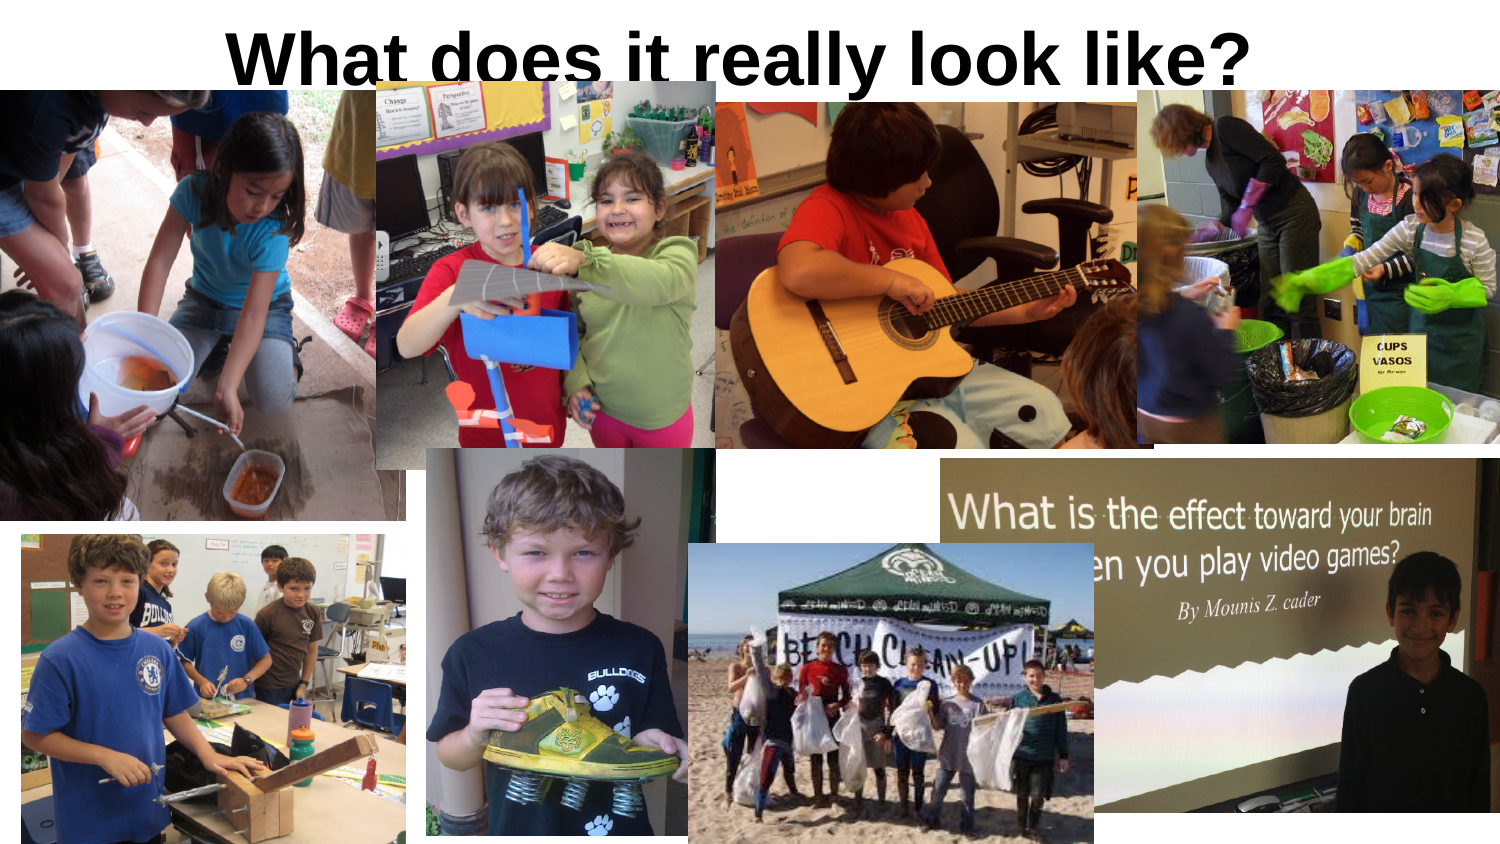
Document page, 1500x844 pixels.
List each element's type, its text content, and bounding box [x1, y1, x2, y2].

picture [0, 81, 1500, 844]
picture [21, 534, 406, 844]
title What does it really look like? [75, 33, 1425, 101]
